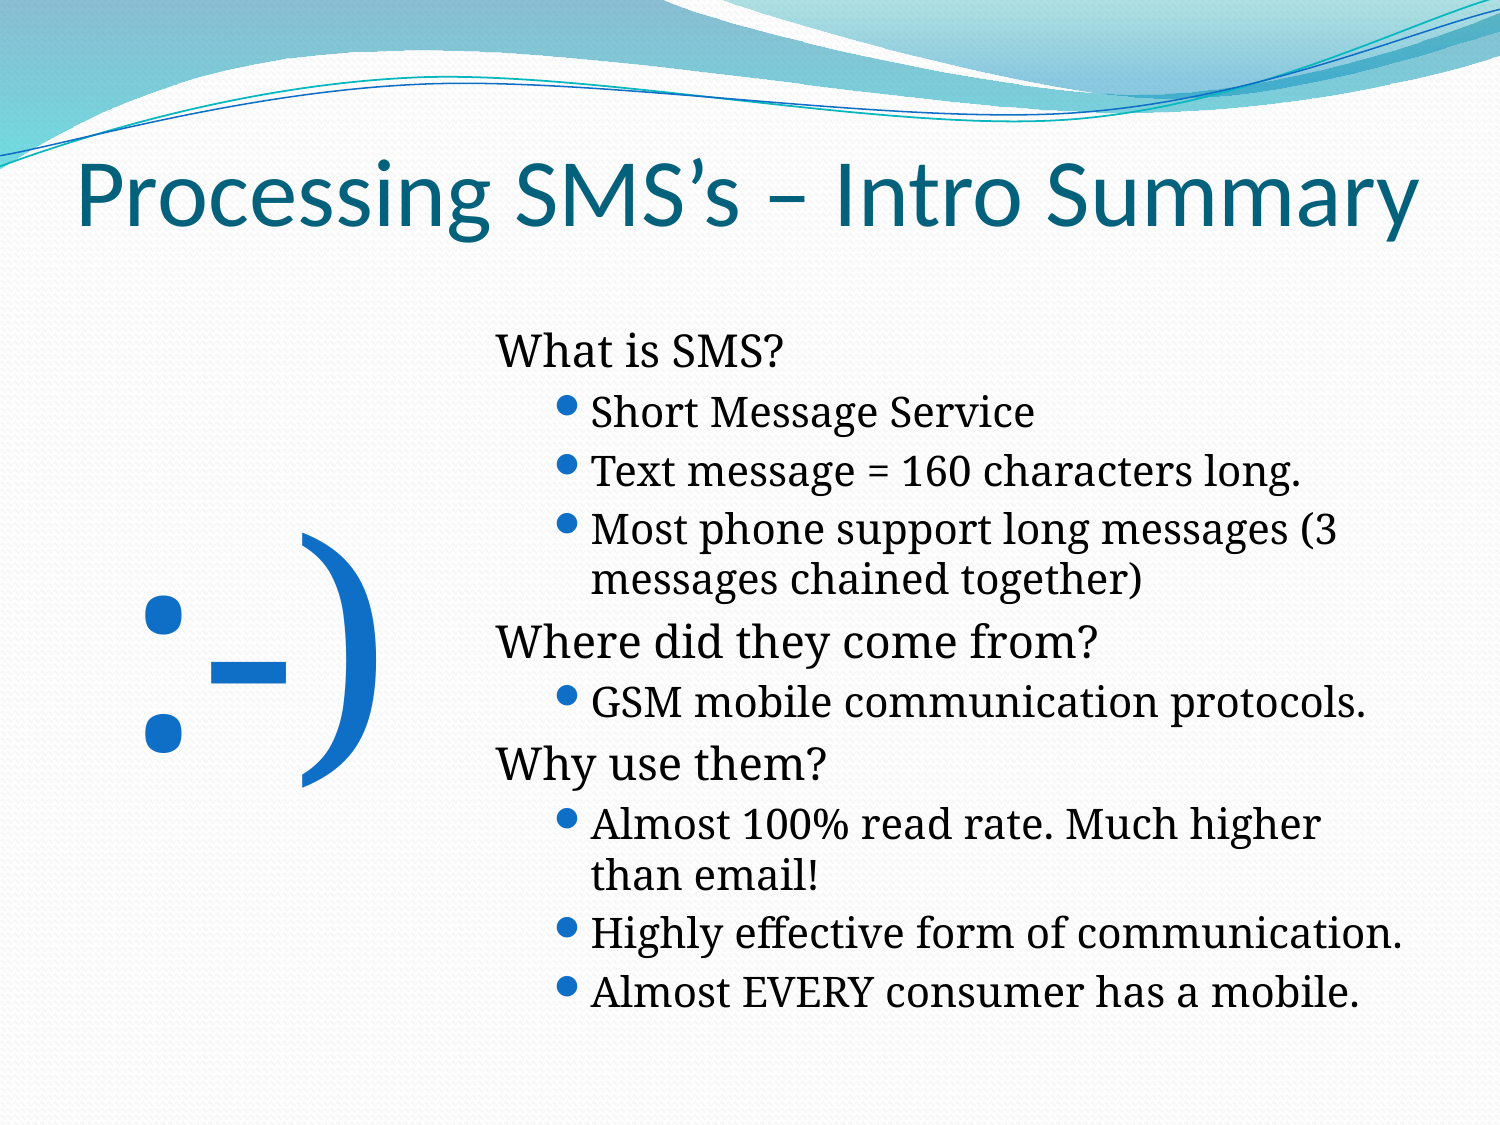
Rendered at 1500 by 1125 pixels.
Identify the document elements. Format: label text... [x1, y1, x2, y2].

list What is SMS? Short Message Service Text message = 160 characters long. Most phone support long messages (3 messages chained together) Where did they come from? GSM mobile communication protocols. Why use them? Almost 100% read rate. Much higher than email! Highly effective form of communication. Almost EVERY consumer has a mobile. [480, 314, 1425, 1043]
text_box :-) [93, 457, 422, 817]
title Processing SMS’s – Intro Summary [75, 115, 1425, 247]
